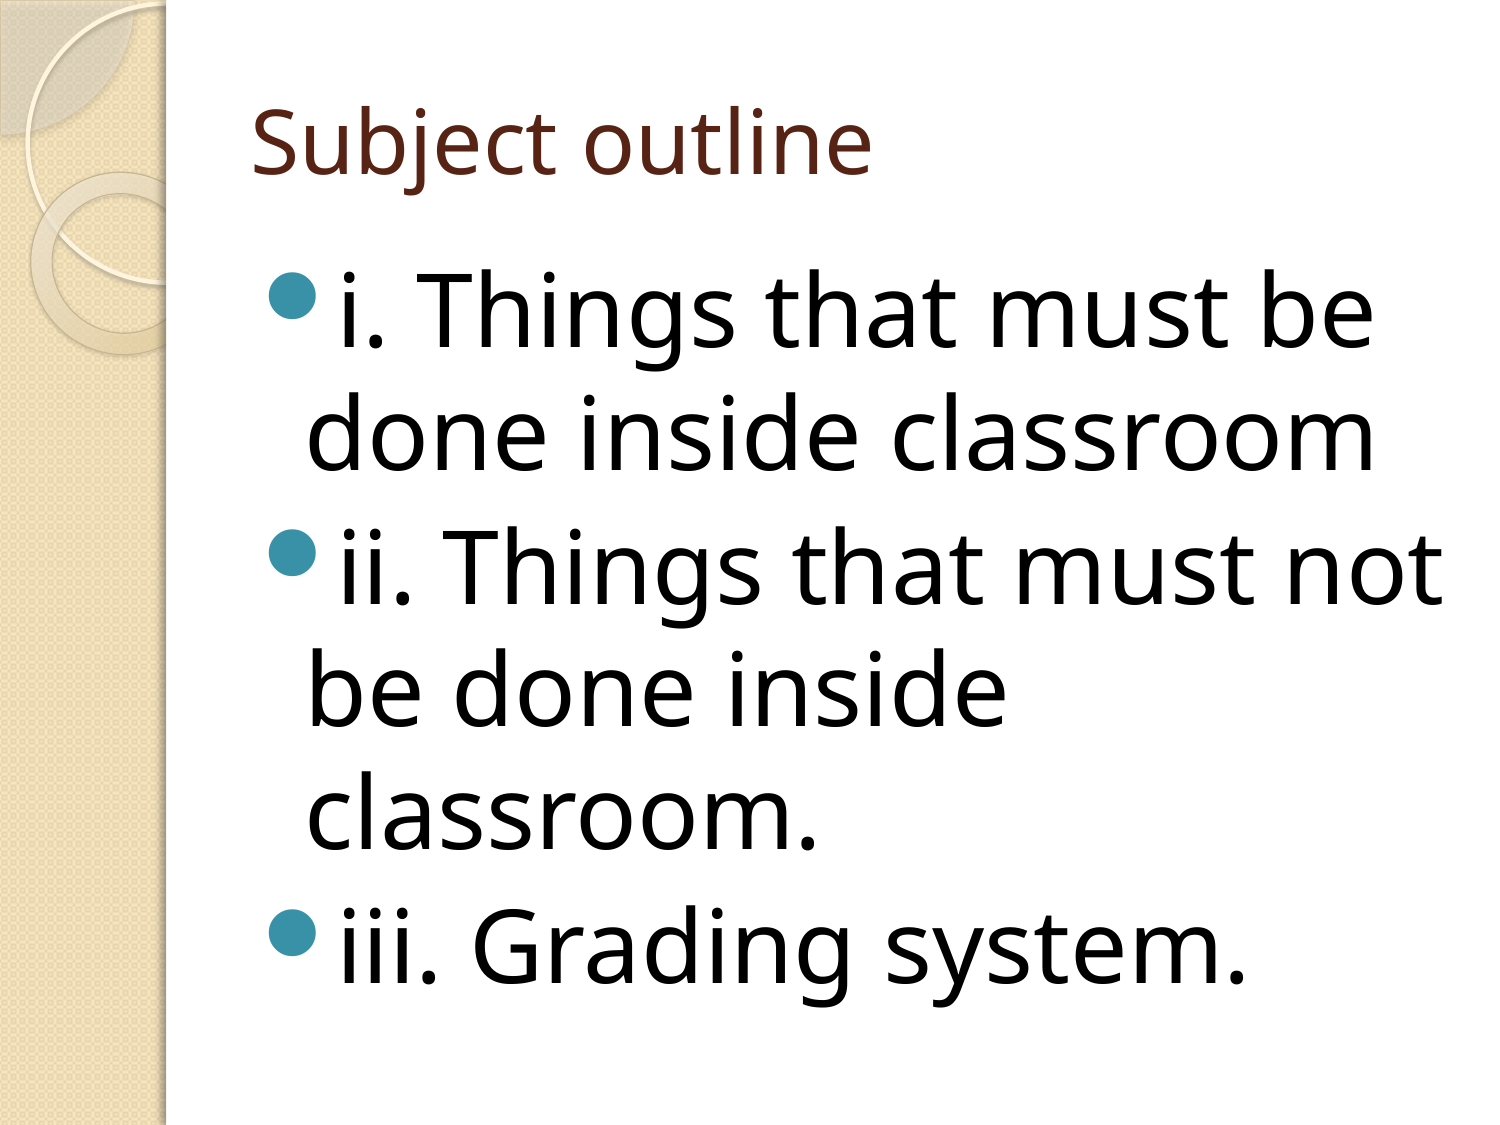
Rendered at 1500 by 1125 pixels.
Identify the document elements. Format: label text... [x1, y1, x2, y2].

list i. Things that must be done inside classroom ii. Things that must not be done inside classroom. iii. Grading system. [235, 237, 1466, 1025]
title Subject outline [235, 45, 1466, 233]
